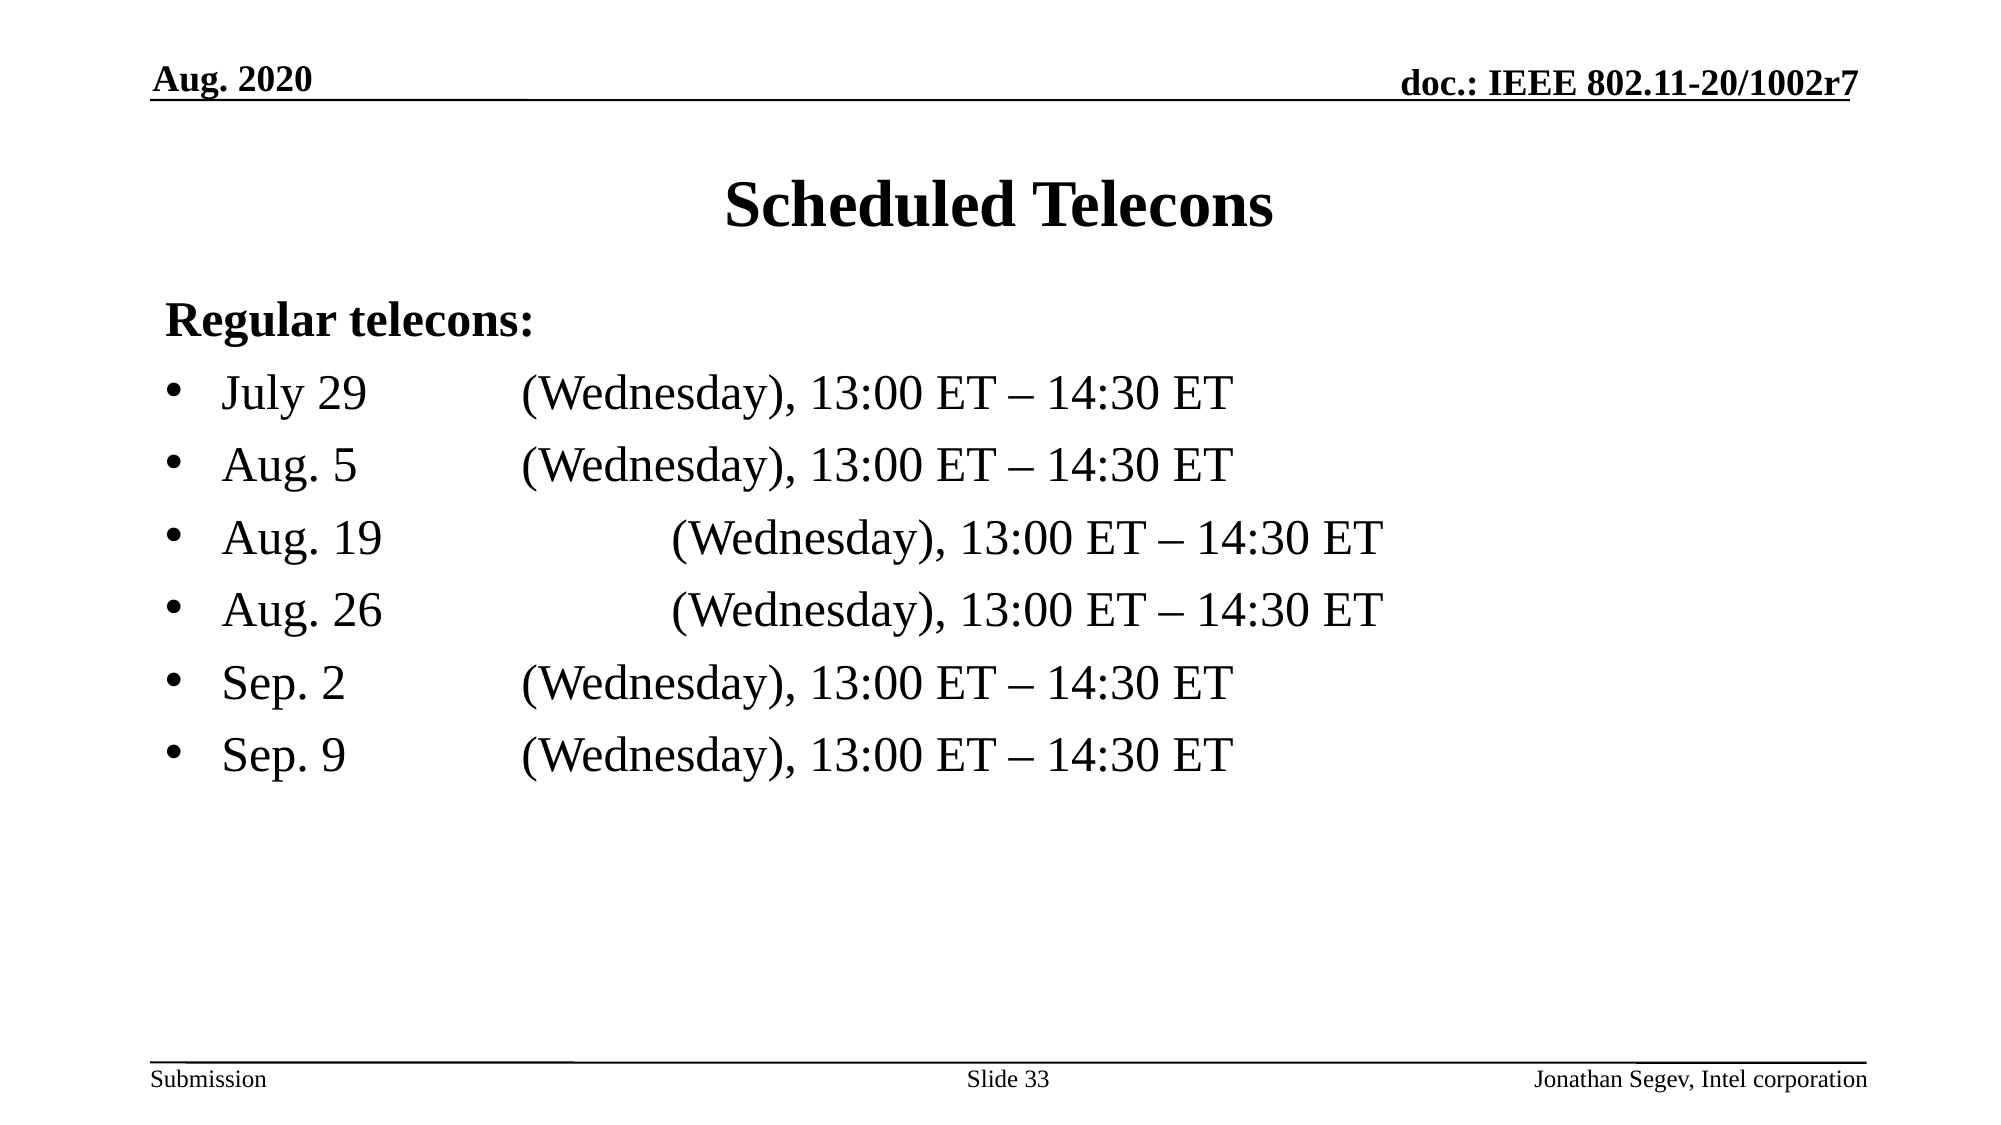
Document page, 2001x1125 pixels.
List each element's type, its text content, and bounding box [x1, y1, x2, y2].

slide_number Slide 33 [950, 1061, 1067, 1123]
footer Jonathan Segev, Intel corporation [1171, 1061, 1869, 1093]
title Scheduled Telecons [149, 112, 1850, 278]
list Regular telecons: July 29 (Wednesday), 13:00 ET – 14:30 ET Aug. 5 (Wednesday), 13:00 ET – 14:30 ET Aug. 19 (Wednesday), 13:00 ET – 14:30 ET Aug. 26 (Wednesday), 13:00 ET – 14:30 ET Sep. 2 (Wednesday), 13:00 ET – 14:30 ET Sep. 9 (Wednesday), 13:00 ET – 14:30 ET [149, 278, 1850, 670]
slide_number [152, 54, 563, 100]
